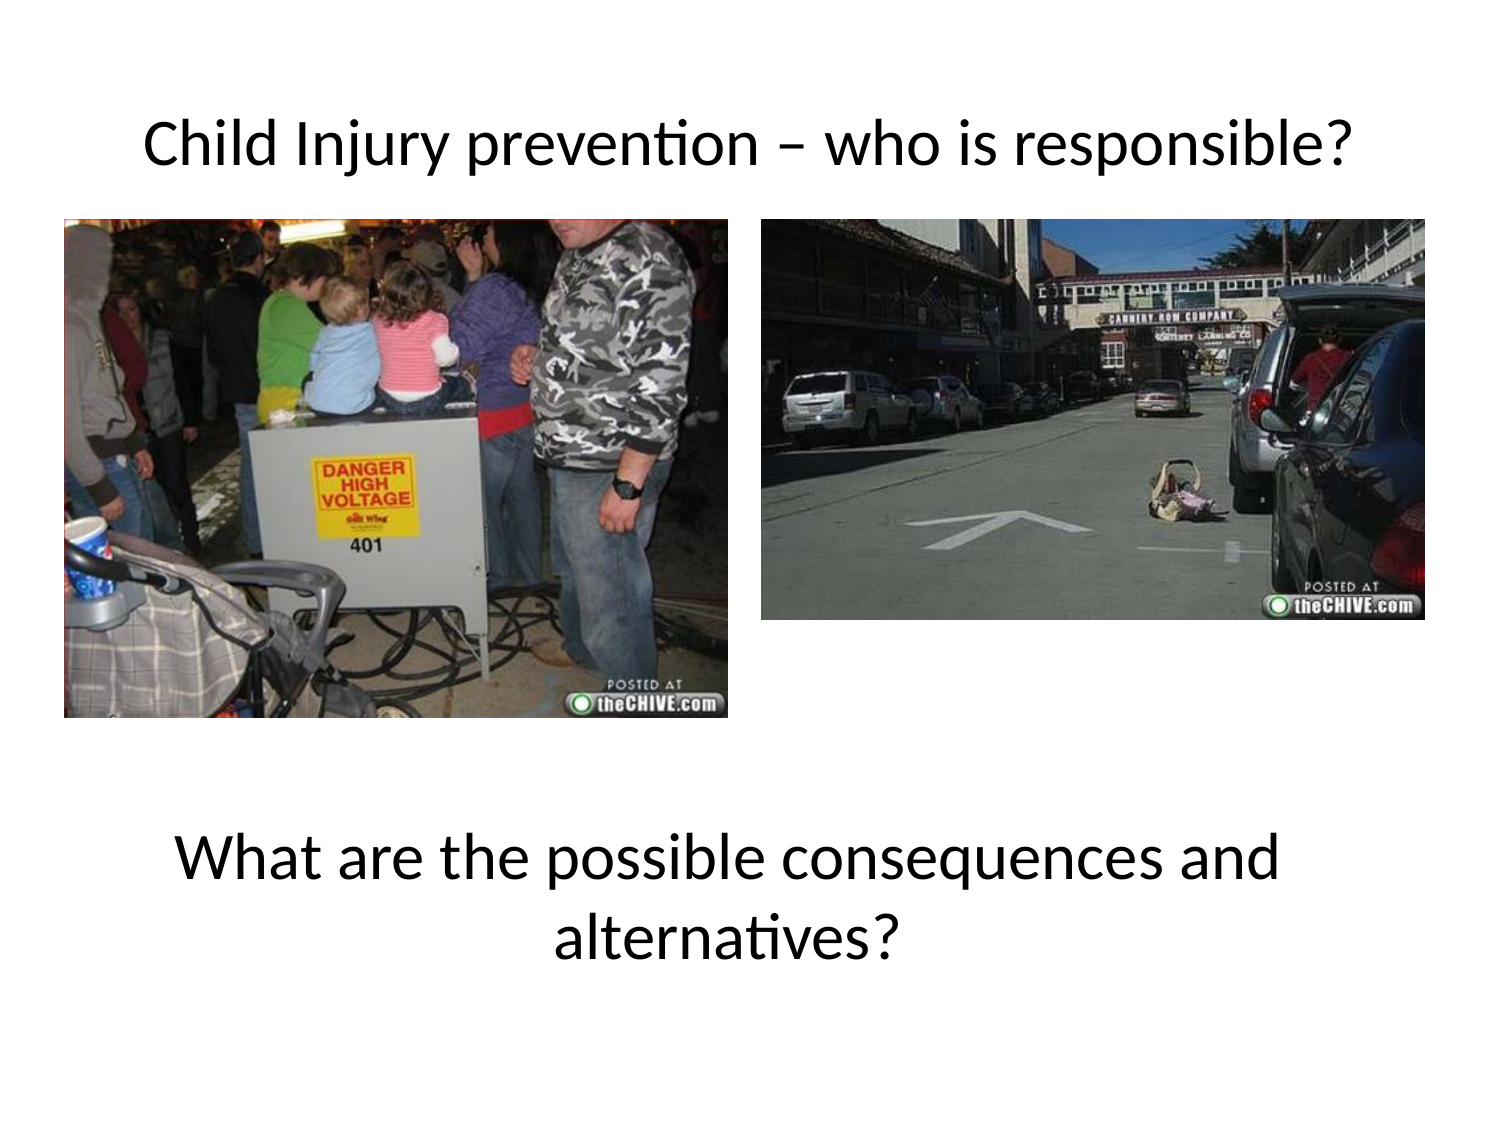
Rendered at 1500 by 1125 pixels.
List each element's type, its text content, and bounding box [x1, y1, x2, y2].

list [761, 219, 1425, 620]
title Child Injury prevention – who is responsible? [75, 45, 1425, 233]
text_box What are the possible consequences and alternatives? [53, 798, 1403, 987]
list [64, 219, 728, 718]
